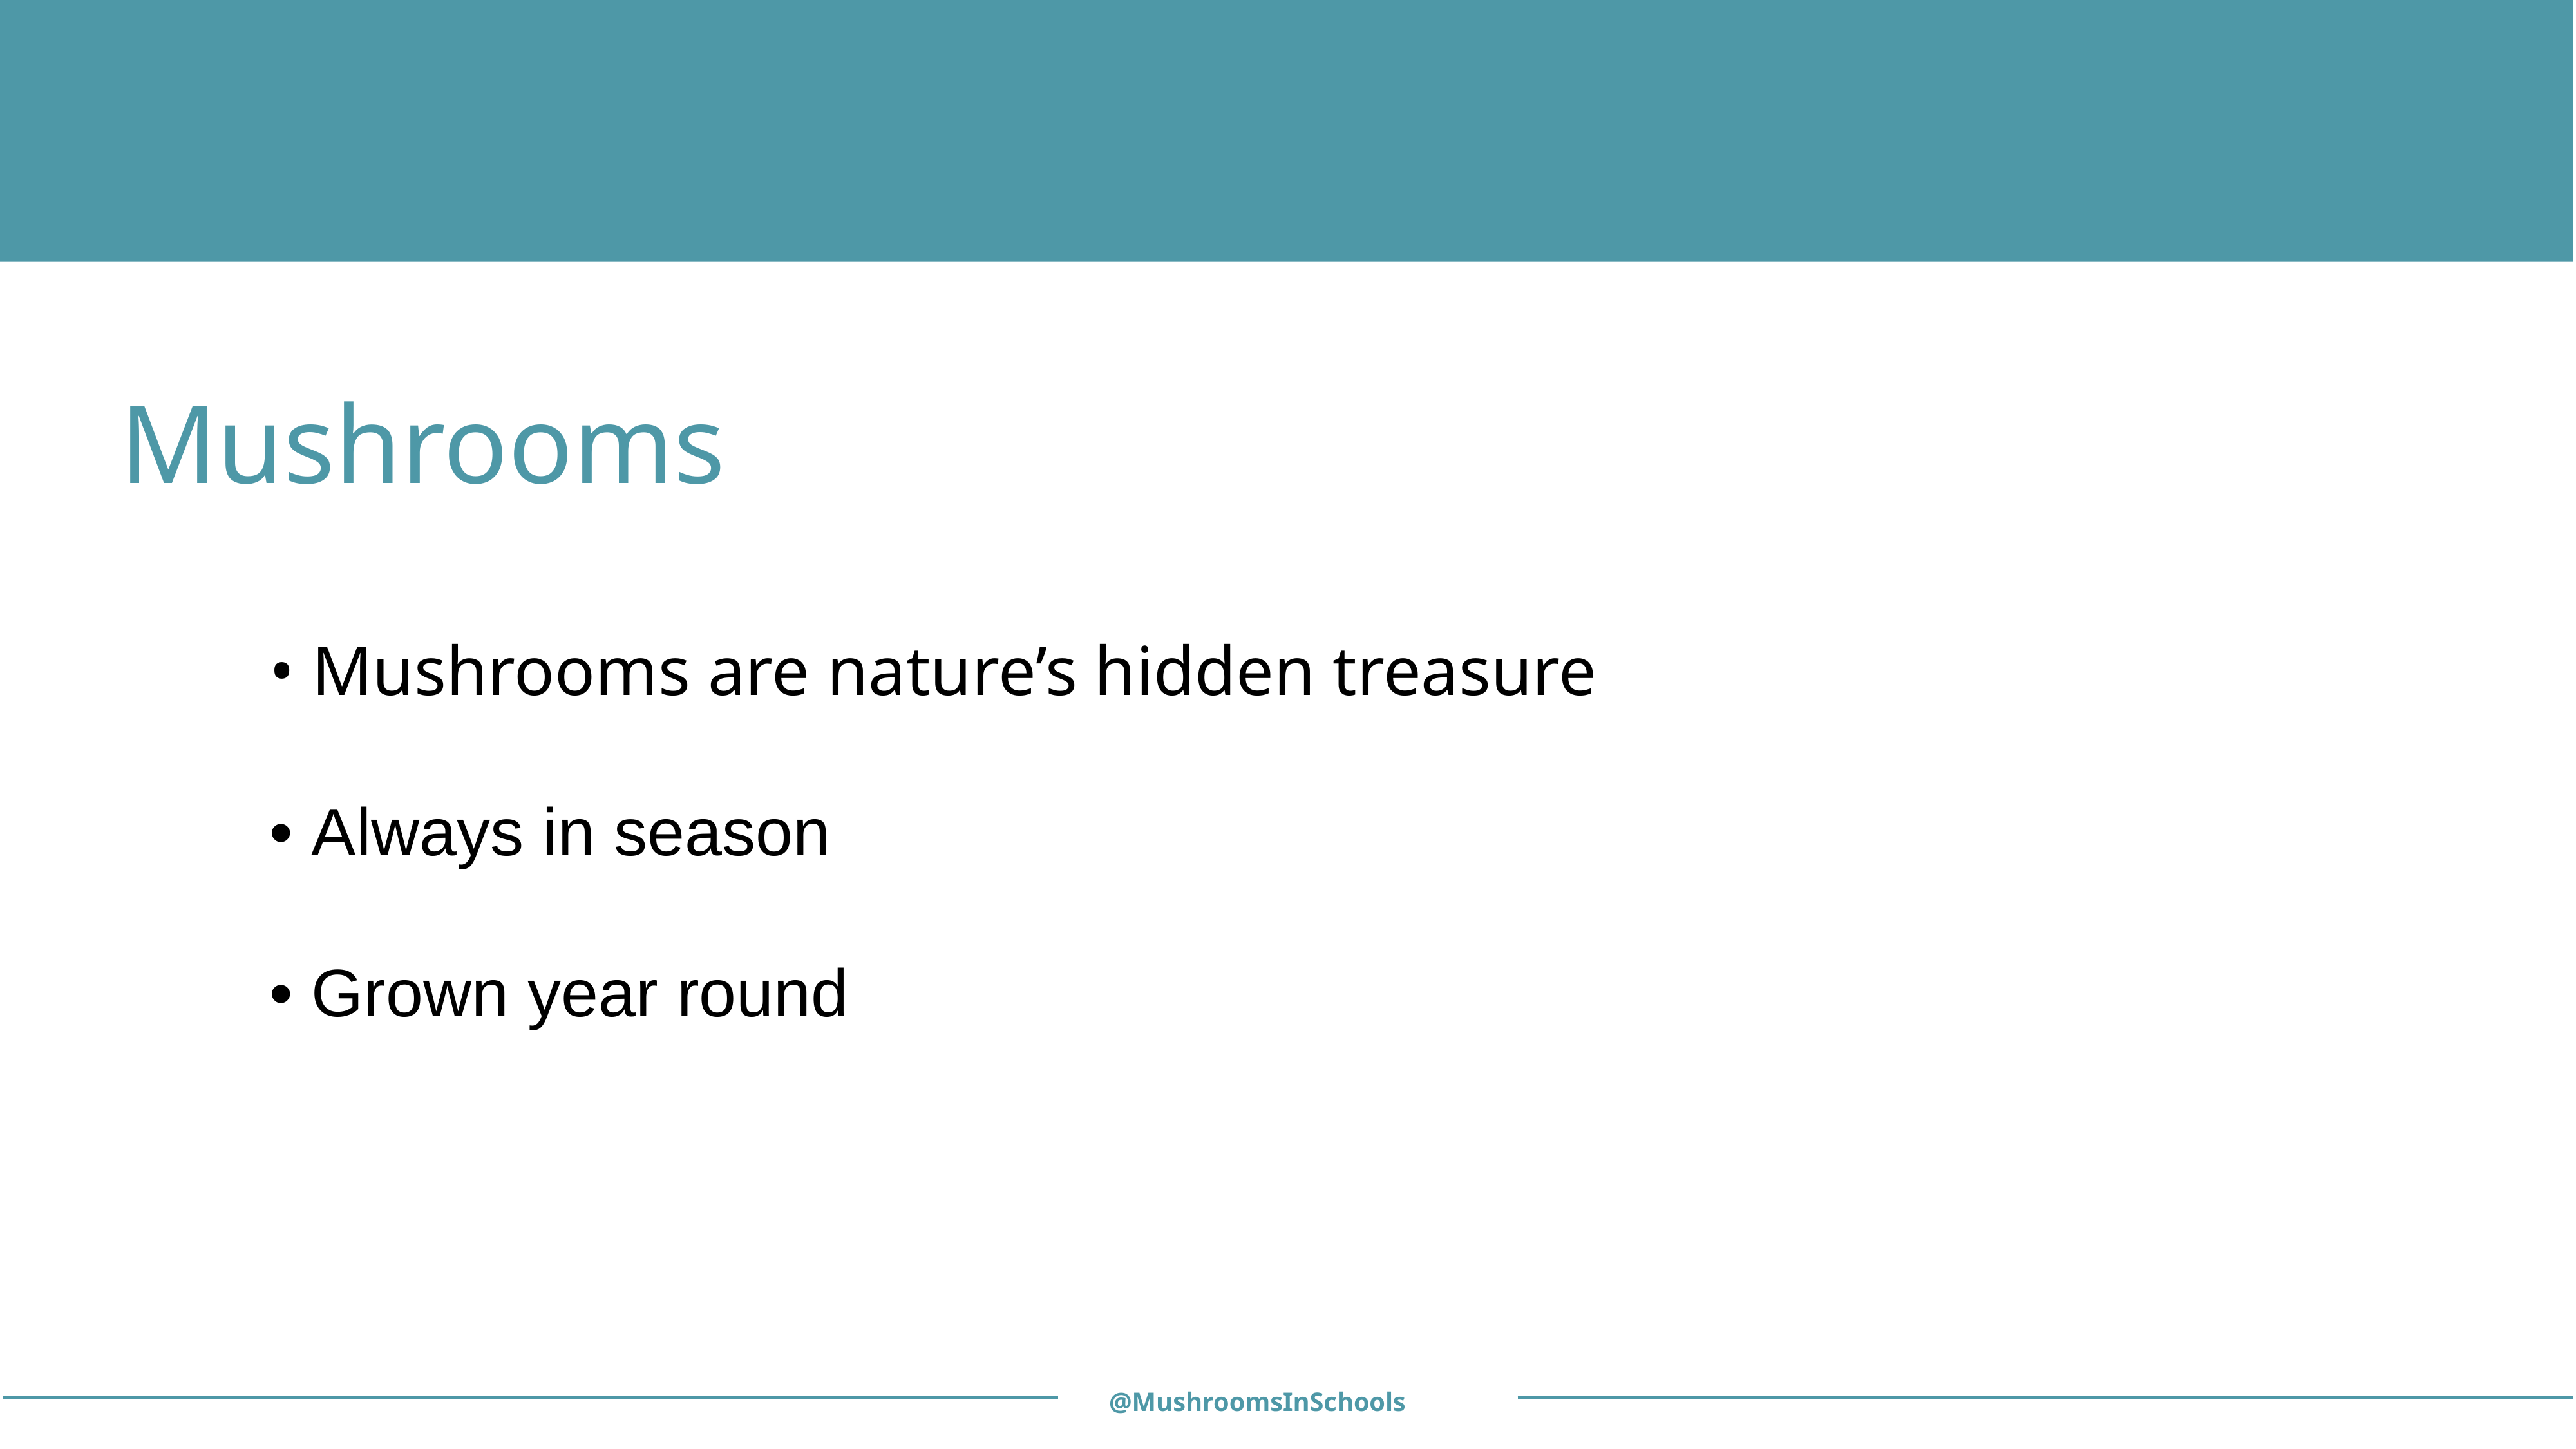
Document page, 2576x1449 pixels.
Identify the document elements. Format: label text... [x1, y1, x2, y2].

text_box • Mushrooms are nature’s hidden treasure • Always in season • Grown year round [263, 622, 1758, 1036]
text_box @MushroomsInSchools [1103, 1359, 1473, 1423]
text_box [0, 0, 2573, 262]
text_box Mushrooms [115, 370, 759, 510]
